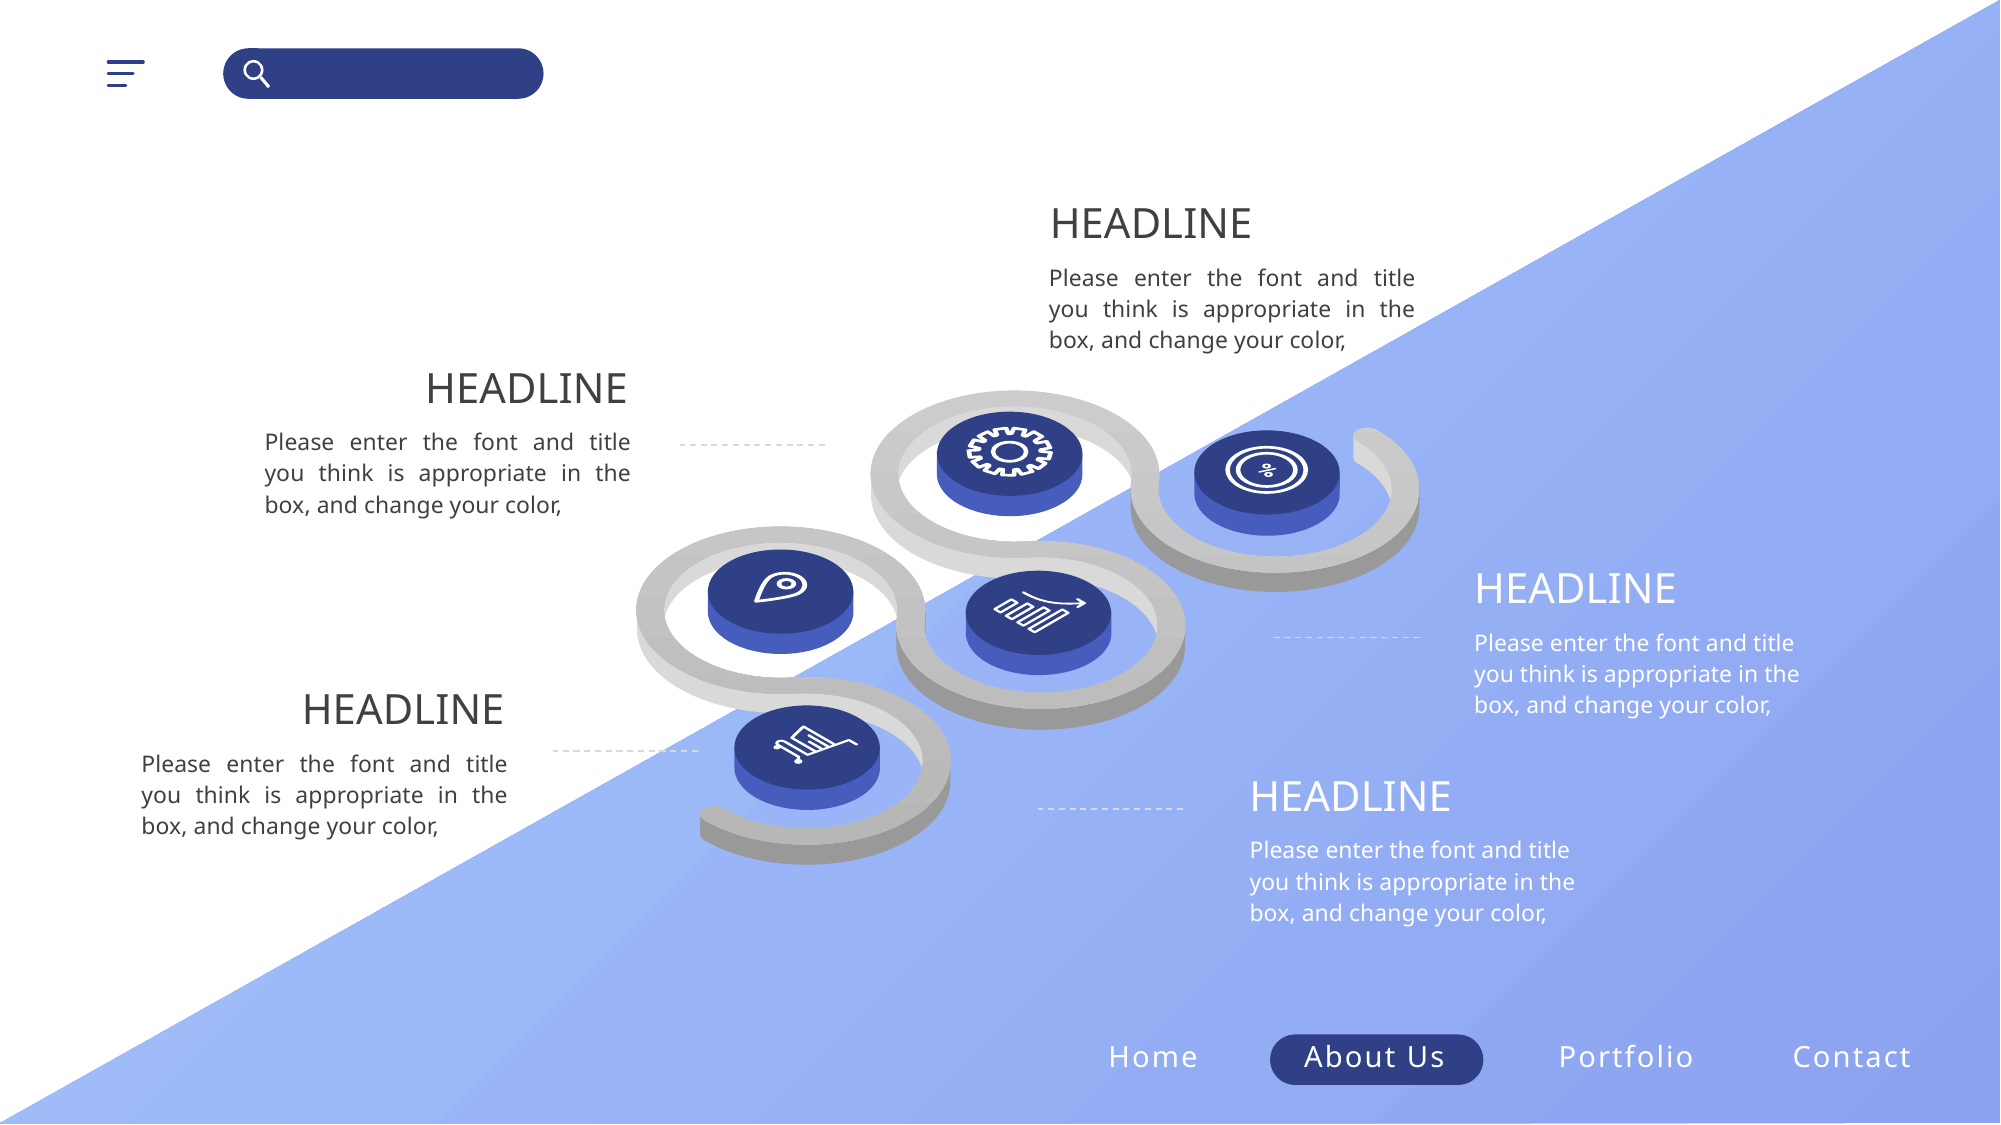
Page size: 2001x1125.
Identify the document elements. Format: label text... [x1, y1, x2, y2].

text_box HEADLINE [311, 354, 643, 419]
text_box Please enter the font and title you think is appropriate in the box, and change your color, [1459, 617, 1856, 726]
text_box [1270, 1030, 1484, 1085]
text_box [0, 0, 2000, 1125]
text_box Please enter the font and title you think is appropriate in the box, and change your color, [126, 737, 523, 847]
text_box Portfolio [1543, 1030, 1709, 1081]
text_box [108, 48, 544, 99]
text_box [636, 390, 1420, 865]
text_box Please enter the font and title you think is appropriate in the box, and change your color, [249, 416, 636, 526]
text_box HEADLINE [1420, 762, 1566, 827]
text_box HEADLINE [1035, 189, 1367, 255]
text_box HEADLINE [188, 675, 520, 741]
text_box Please enter the font and title you think is appropriate in the box, and change your color, [1234, 824, 1632, 934]
text_box Home [1093, 1030, 1213, 1081]
text_box HEADLINE [1459, 554, 1791, 620]
text_box Please enter the font and title you think is appropriate in the box, and change your color, [1034, 252, 1431, 361]
text_box Contact [1777, 1030, 1936, 1081]
